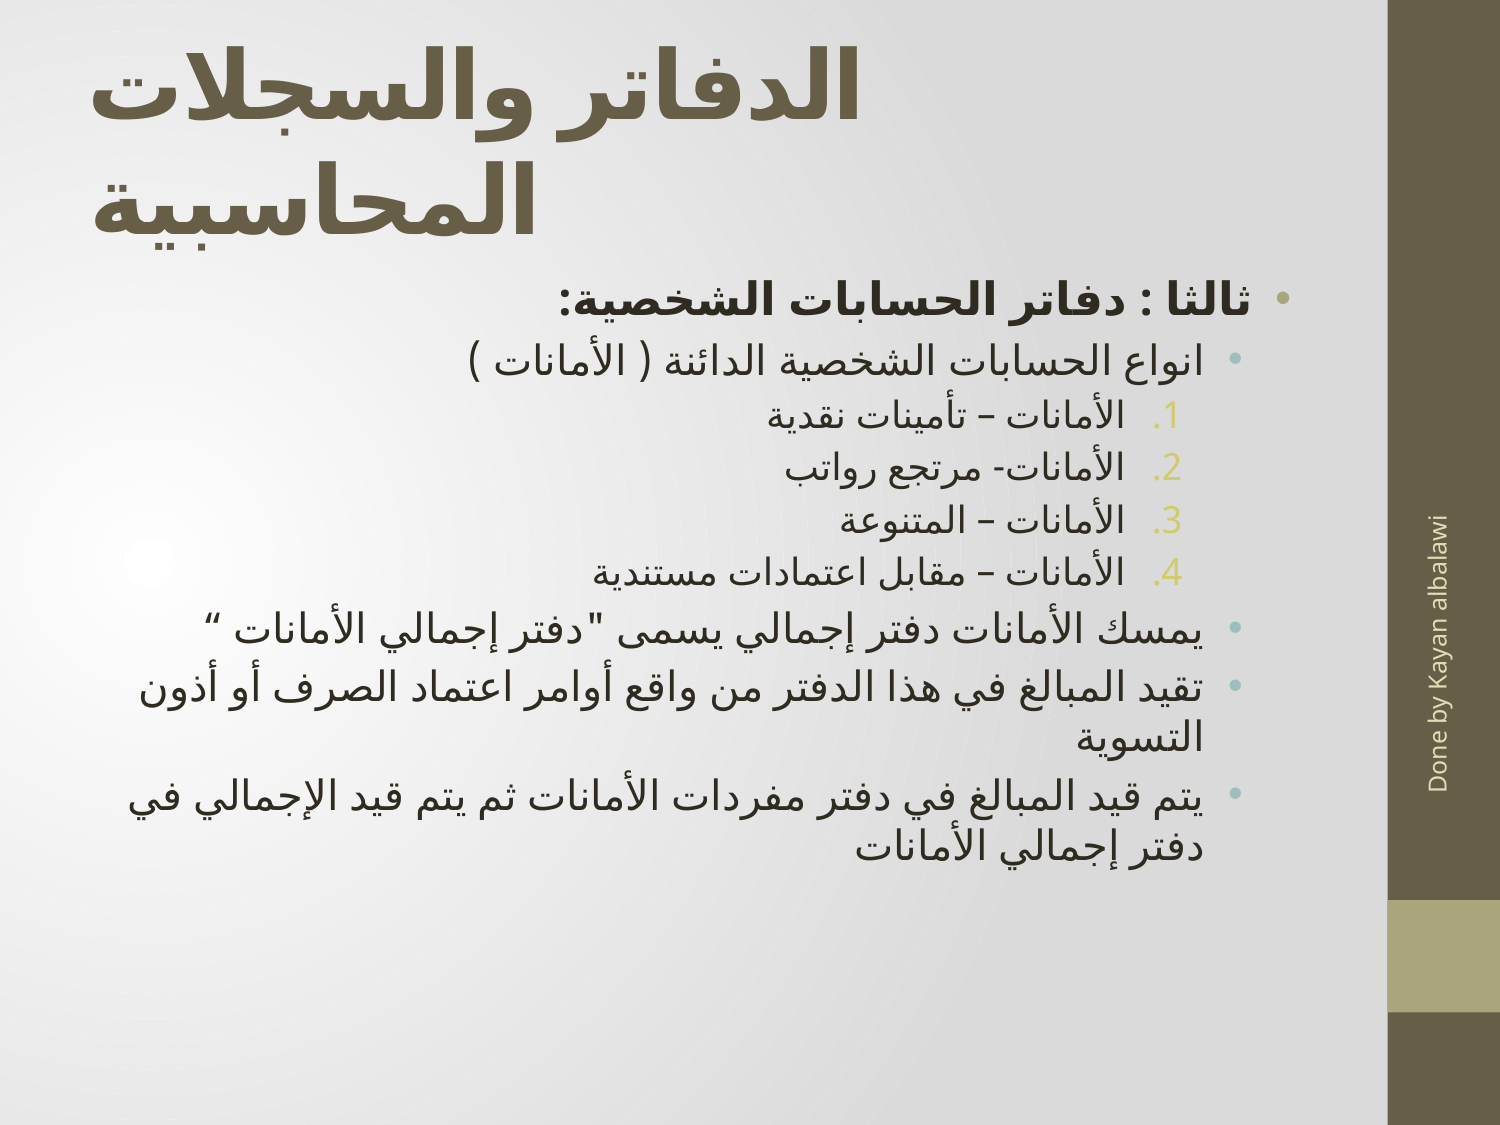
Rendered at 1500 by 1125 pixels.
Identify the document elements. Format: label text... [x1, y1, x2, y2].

footer Done by Kayan albalawi [1408, 500, 1469, 889]
list ثالثا : دفاتر الحسابات الشخصية: انواع الحسابات الشخصية الدائنة ( الأمانات ) الأمانات – تأمينات نقدية الأمانات- مرتجع رواتب الأمانات – المتنوعة الأمانات – مقابل اعتمادات مستندية يمسك الأمانات دفتر إجمالي يسمى "دفتر إجمالي الأمانات “ تقيد المبالغ في هذا الدفتر من واقع أوامر اعتماد الصرف أو أذون التسوية يتم قيد المبالغ في دفتر مفردات الأمانات ثم يتم قيد الإجمالي في دفتر إجمالي الأمانات [75, 262, 1325, 1050]
title الدفاتر والسجلات المحاسبية [75, 45, 1325, 233]
